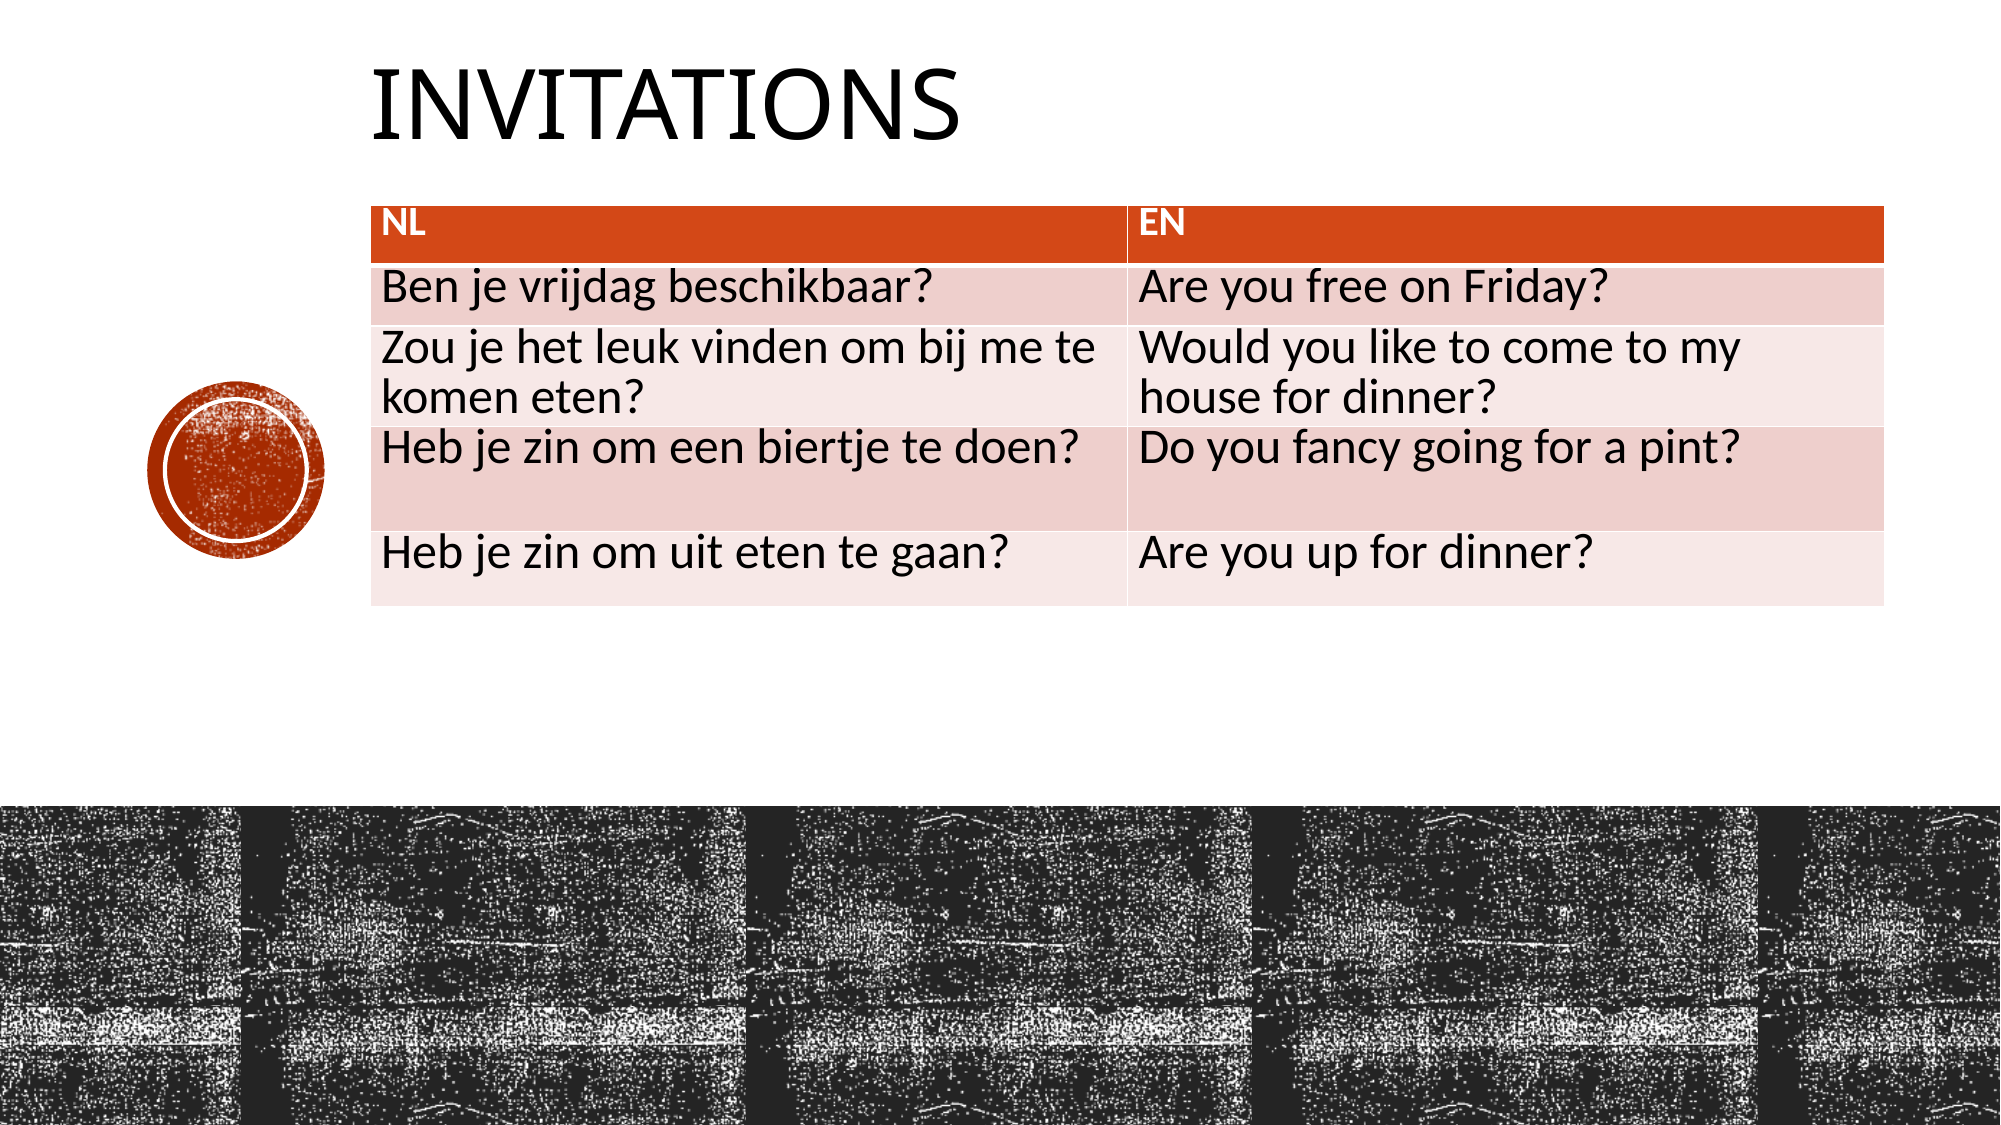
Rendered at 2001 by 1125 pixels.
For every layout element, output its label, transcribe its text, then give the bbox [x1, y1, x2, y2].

table_cell Heb je zin om uit eten te gaan? [371, 532, 1127, 606]
table_header EN [1128, 206, 1884, 263]
table_cell Do you fancy going for a pint? [1128, 427, 1884, 531]
table_cell Heb je zin om een biertje te doen? [371, 427, 1127, 531]
list [355, 204, 1841, 733]
title Invitations [355, 56, 1927, 166]
table_header NL [371, 206, 1127, 263]
table_cell Are you free on Friday? [1128, 268, 1884, 325]
table_cell Are you up for dinner? [1128, 532, 1884, 606]
table_cell Would you like to come to my house for dinner? [1128, 327, 1884, 426]
table_cell Ben je vrijdag beschikbaar? [371, 268, 1127, 325]
table_cell Zou je het leuk vinden om bij me te komen eten? [371, 327, 1127, 426]
